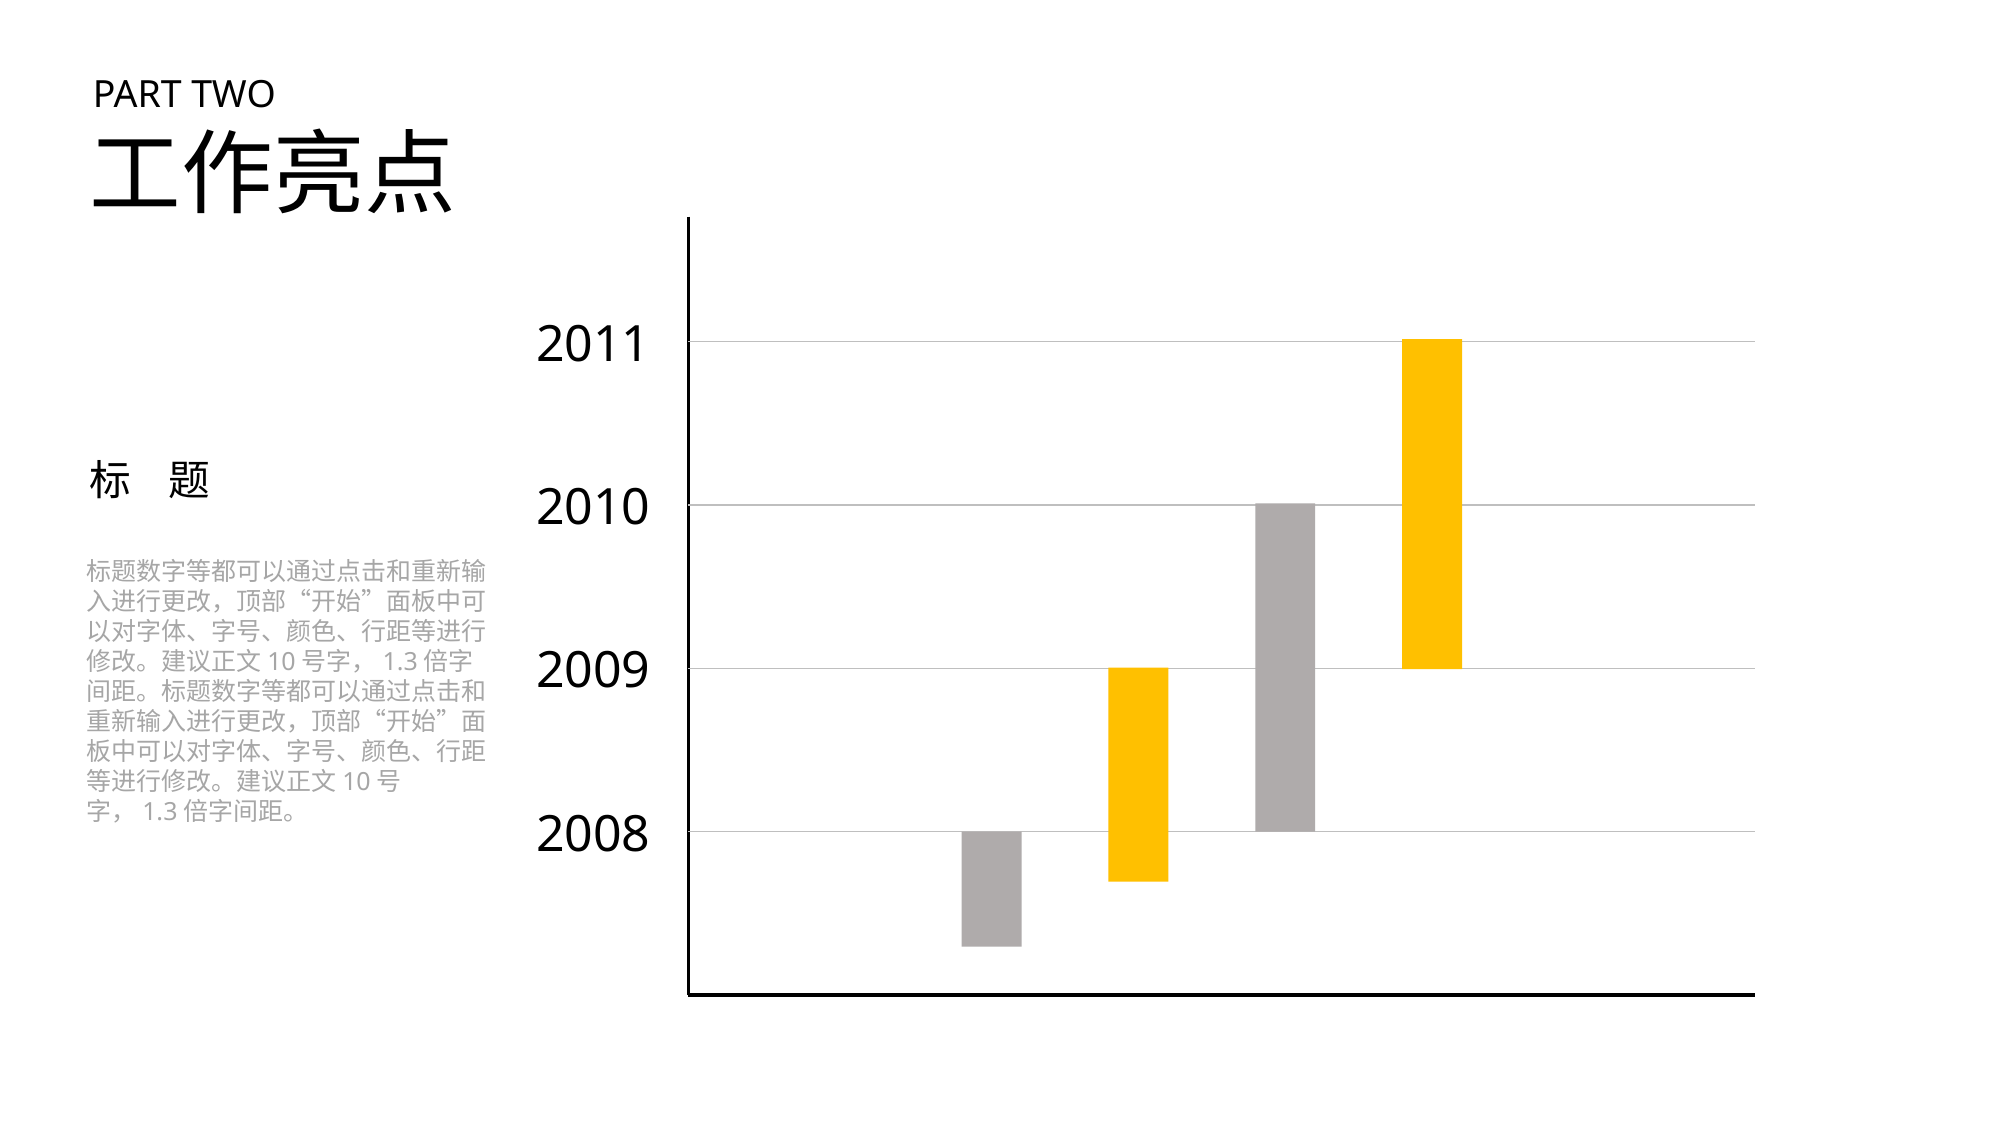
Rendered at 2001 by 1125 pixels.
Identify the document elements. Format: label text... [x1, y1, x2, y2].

text_box 2009 [521, 630, 665, 706]
text_box PART TWO 工作亮点 [48, 62, 472, 233]
text_box 标题数字等都可以通过点击和重新输入进行更改，顶部“开始”面板中可以对字体、字号、颜色、行距等进行修改。建议正文10号字，1.3倍字间距。标题数字等都可以通过点击和重新输入进行更改，顶部“开始”面板中可以对字体、字号、颜色、行距等进行修改。建议正文10号字，1.3倍字间距。 [71, 548, 507, 833]
text_box [1254, 506, 1316, 668]
text_box [961, 832, 1023, 948]
text_box [1254, 669, 1316, 831]
text_box [1401, 342, 1463, 504]
text_box [1107, 832, 1169, 883]
text_box 2010 [521, 467, 665, 542]
text_box 2011 [521, 303, 665, 379]
text_box [1401, 506, 1463, 668]
text_box [1107, 669, 1169, 831]
text_box 标 题 [74, 446, 225, 512]
text_box 2008 [521, 793, 665, 869]
